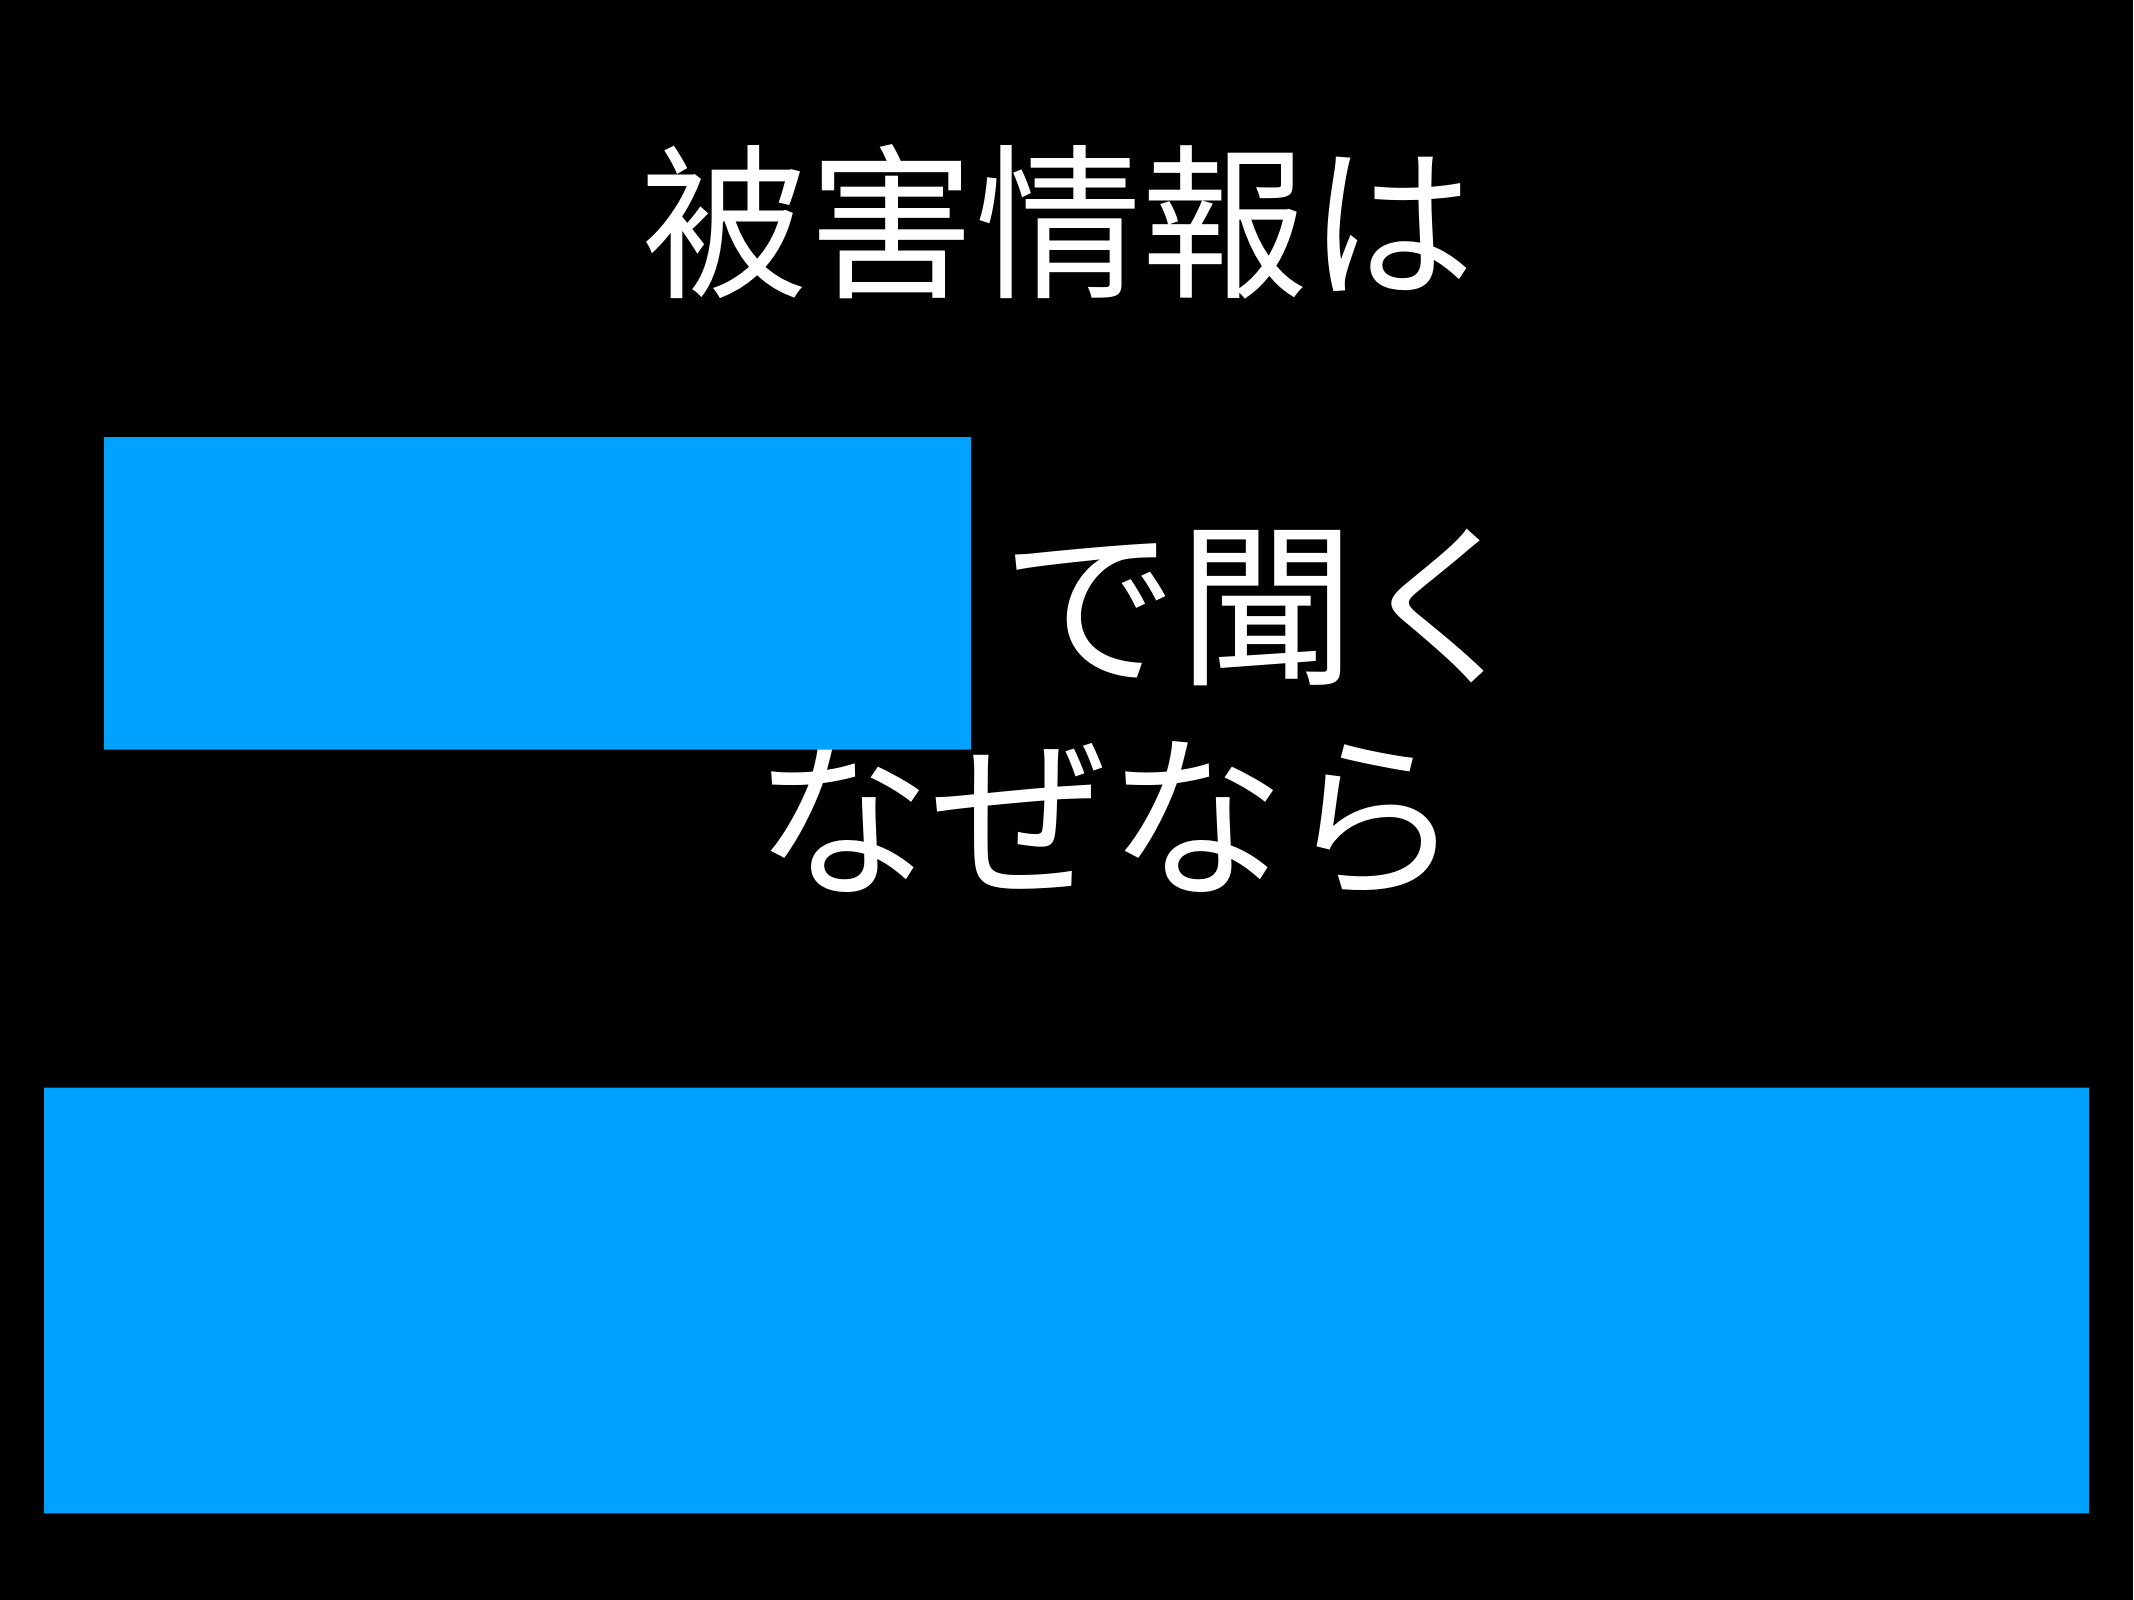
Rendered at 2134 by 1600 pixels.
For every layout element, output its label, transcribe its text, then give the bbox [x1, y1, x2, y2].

text_box で聞く なぜなら [745, 485, 1789, 928]
text_box [44, 1087, 2090, 1514]
title 被害情報は [89, 41, 2028, 397]
text_box [103, 437, 972, 750]
